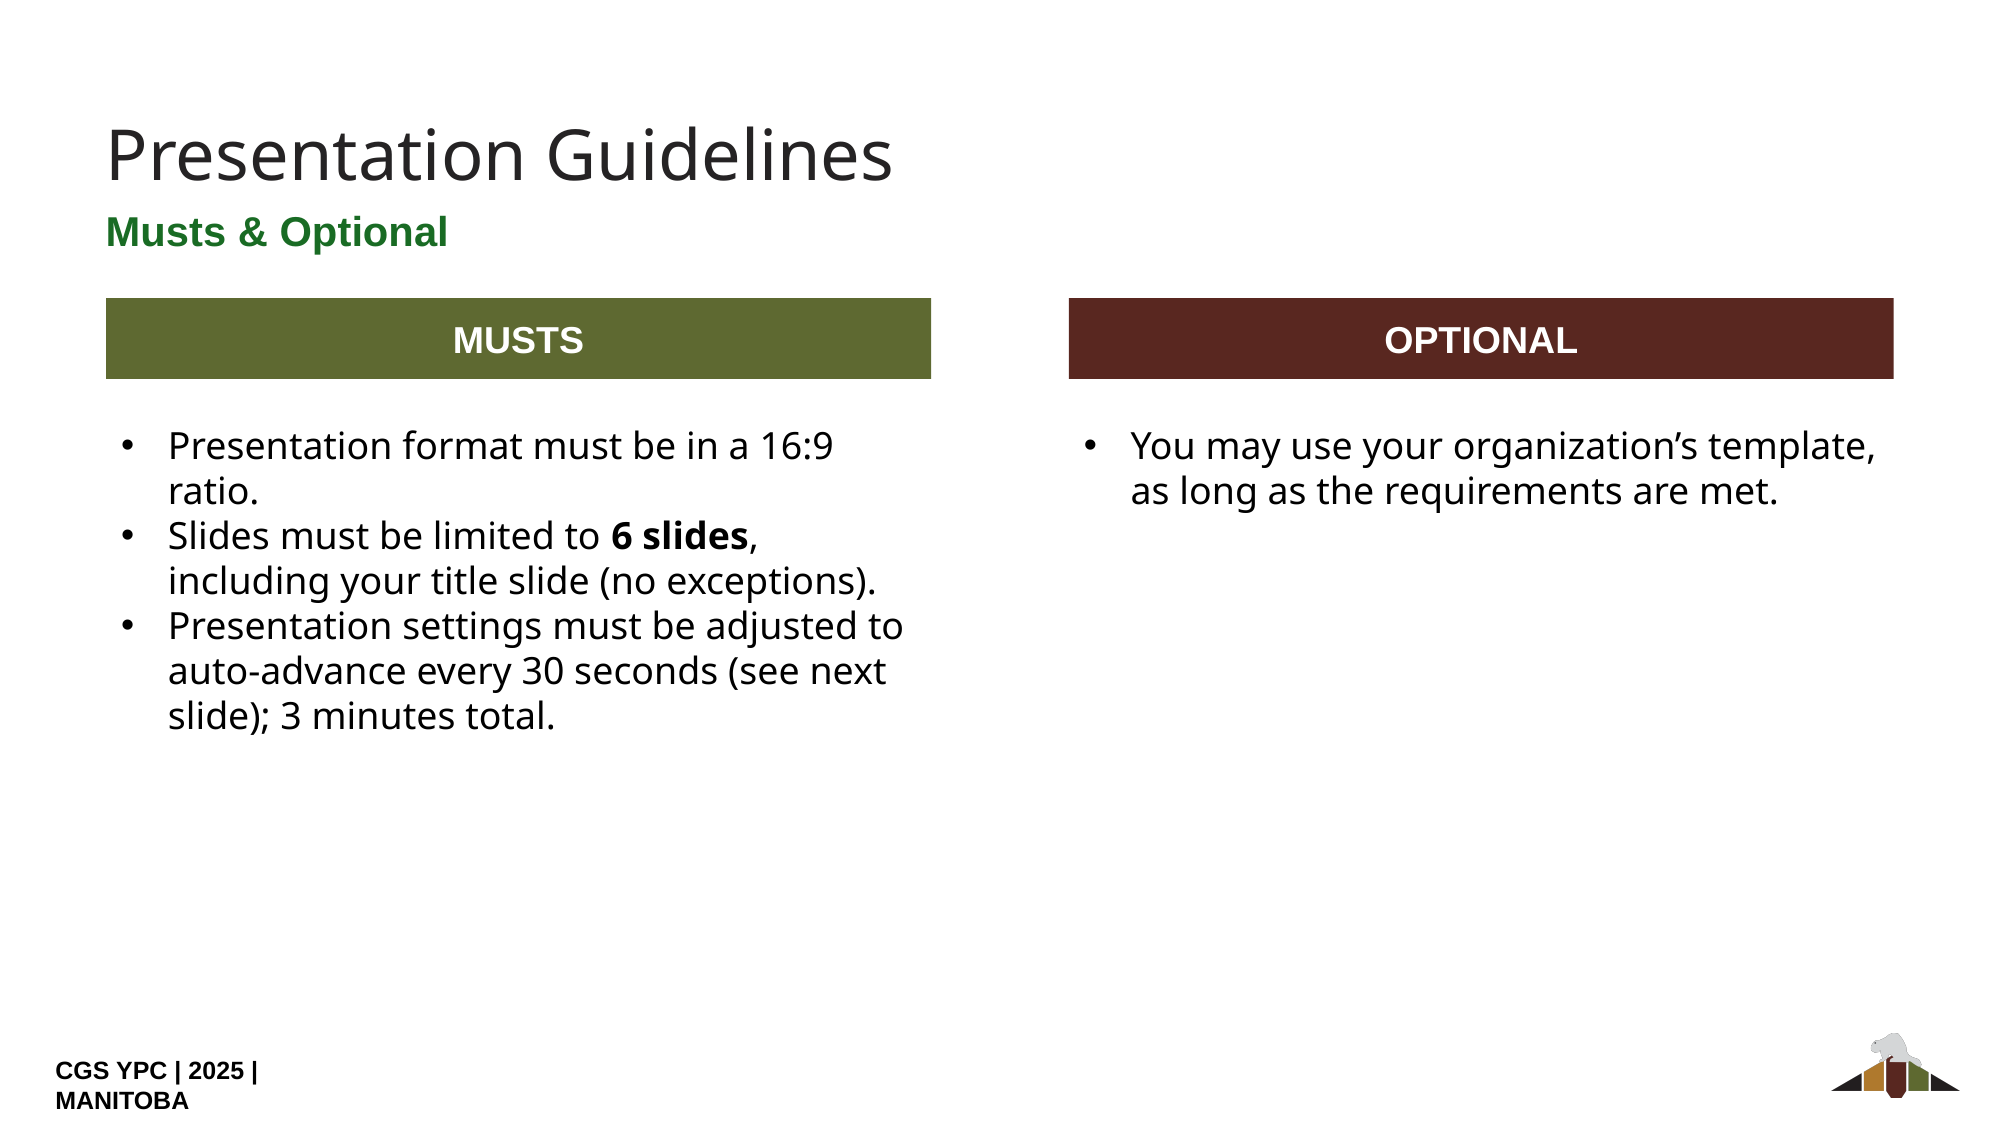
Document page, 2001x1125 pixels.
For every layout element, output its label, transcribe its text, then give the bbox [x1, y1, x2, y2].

text_box You may use your organization’s template, as long as the requirements are met. [1068, 414, 1894, 610]
text_box OPTIONAL [1068, 298, 1894, 379]
list Musts & Optional [90, 197, 1910, 252]
text_box MUSTS [106, 298, 932, 379]
picture [1831, 1033, 1960, 1098]
title Presentation Guidelines [90, 118, 1910, 197]
text_box Presentation format must be in a 16:9 ratio. Slides must be limited to 6 slides, including your title slide (no exceptions). Presentation settings must be adjusted to auto-advance every 30 seconds (see next slide); 3 minutes total. [106, 414, 932, 835]
